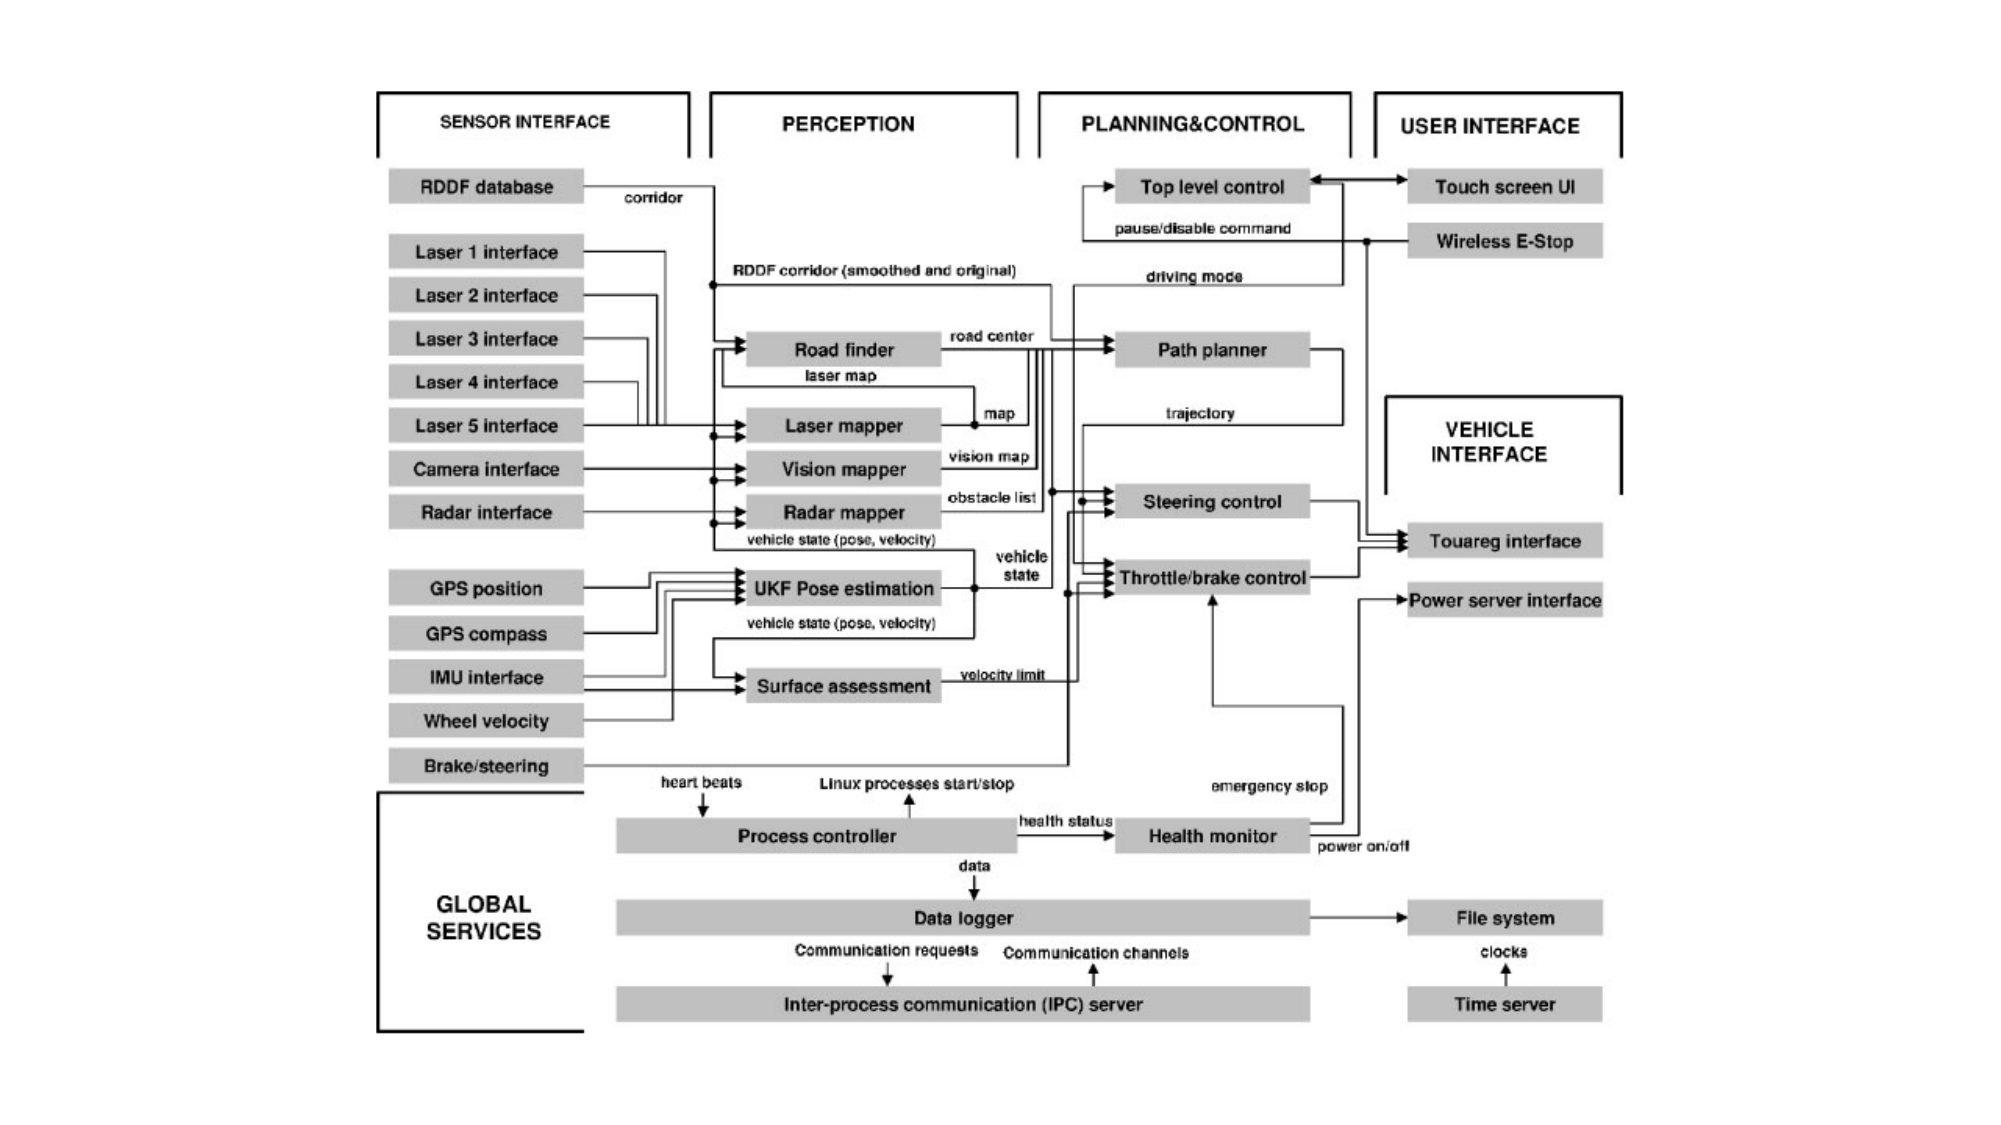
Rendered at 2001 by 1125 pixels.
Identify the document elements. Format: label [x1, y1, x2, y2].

title [375, 0, 1650, 138]
list [387, 162, 1675, 1054]
picture [374, 90, 1625, 1035]
